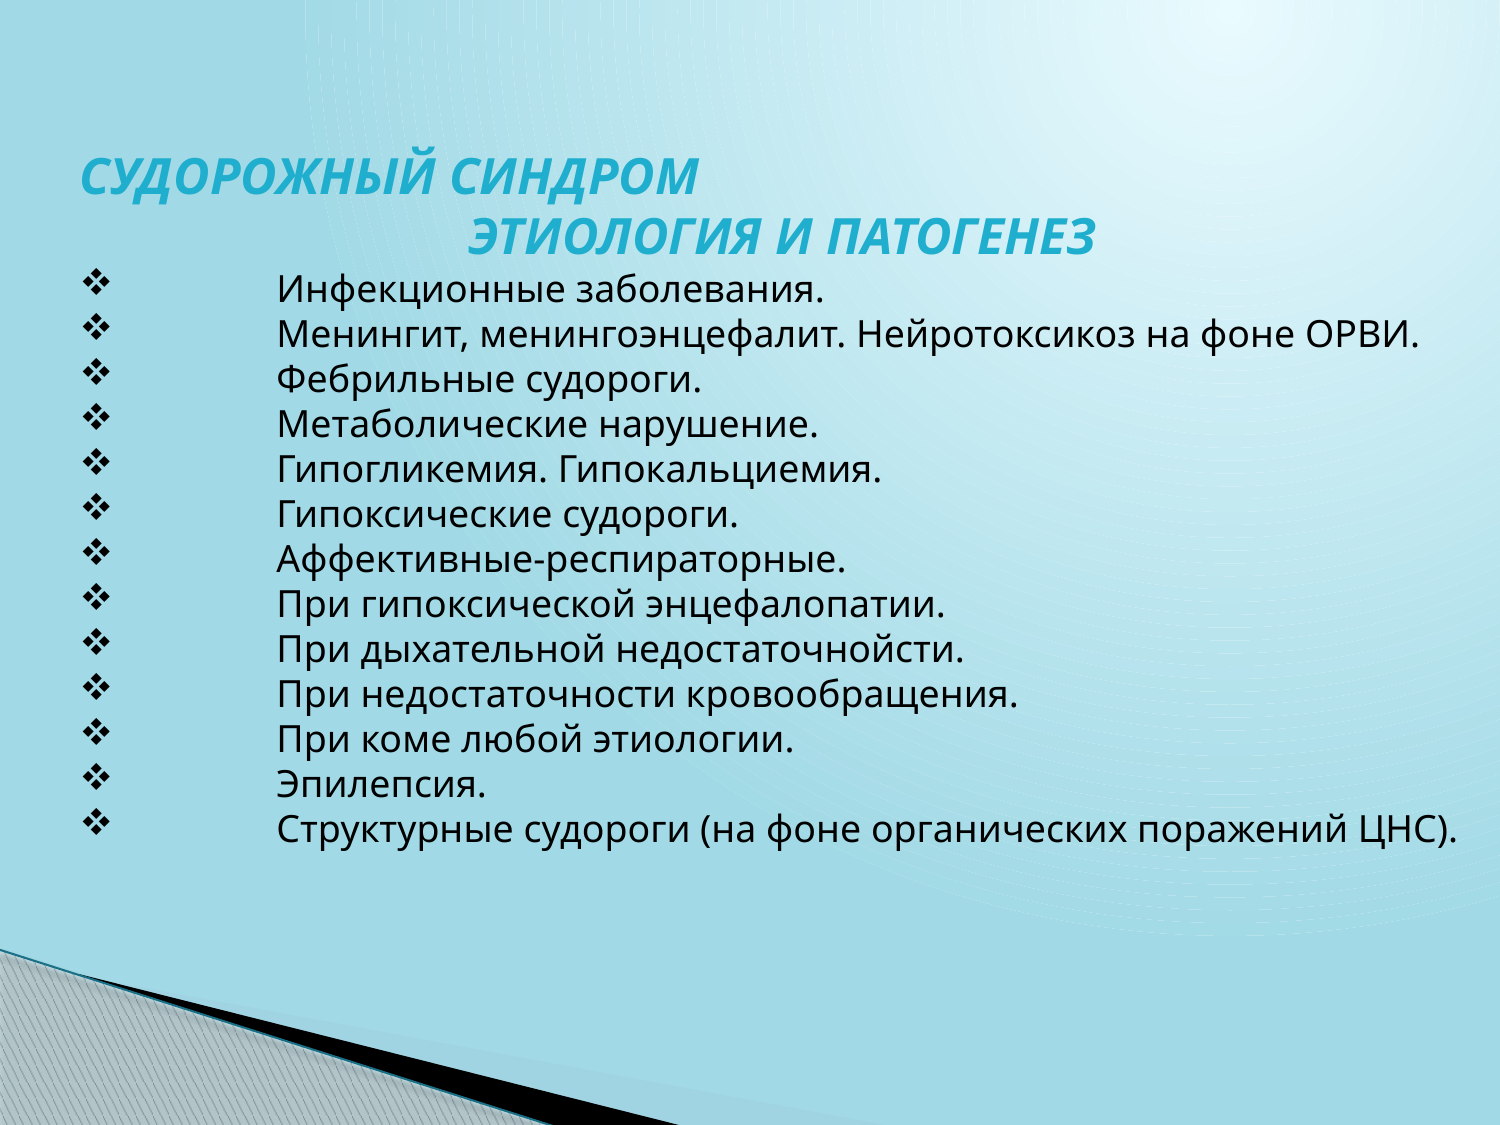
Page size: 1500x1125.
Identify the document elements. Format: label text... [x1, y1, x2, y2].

text_box СУДОРОЖНЫЙ СИНДРОМ ЭТИОЛОГИЯ И ПАТОГЕНЕЗ Инфекционные заболевания. Менингит, менингоэнцефалит. Нейротоксикоз на фоне ОРВИ. Фебрильные судороги. Метаболические нарушение. Гипогликемия. Гипокальциемия. Гипоксические судороги. Аффективные-респираторные. При гипоксической энцефалопатии. При дыхательной недостаточнойсти. При недостаточности кровообращения. При коме любой этиологии. Эпилепсия. Структурные судороги (на фоне органических поражений ЦНС). [64, 137, 1500, 857]
